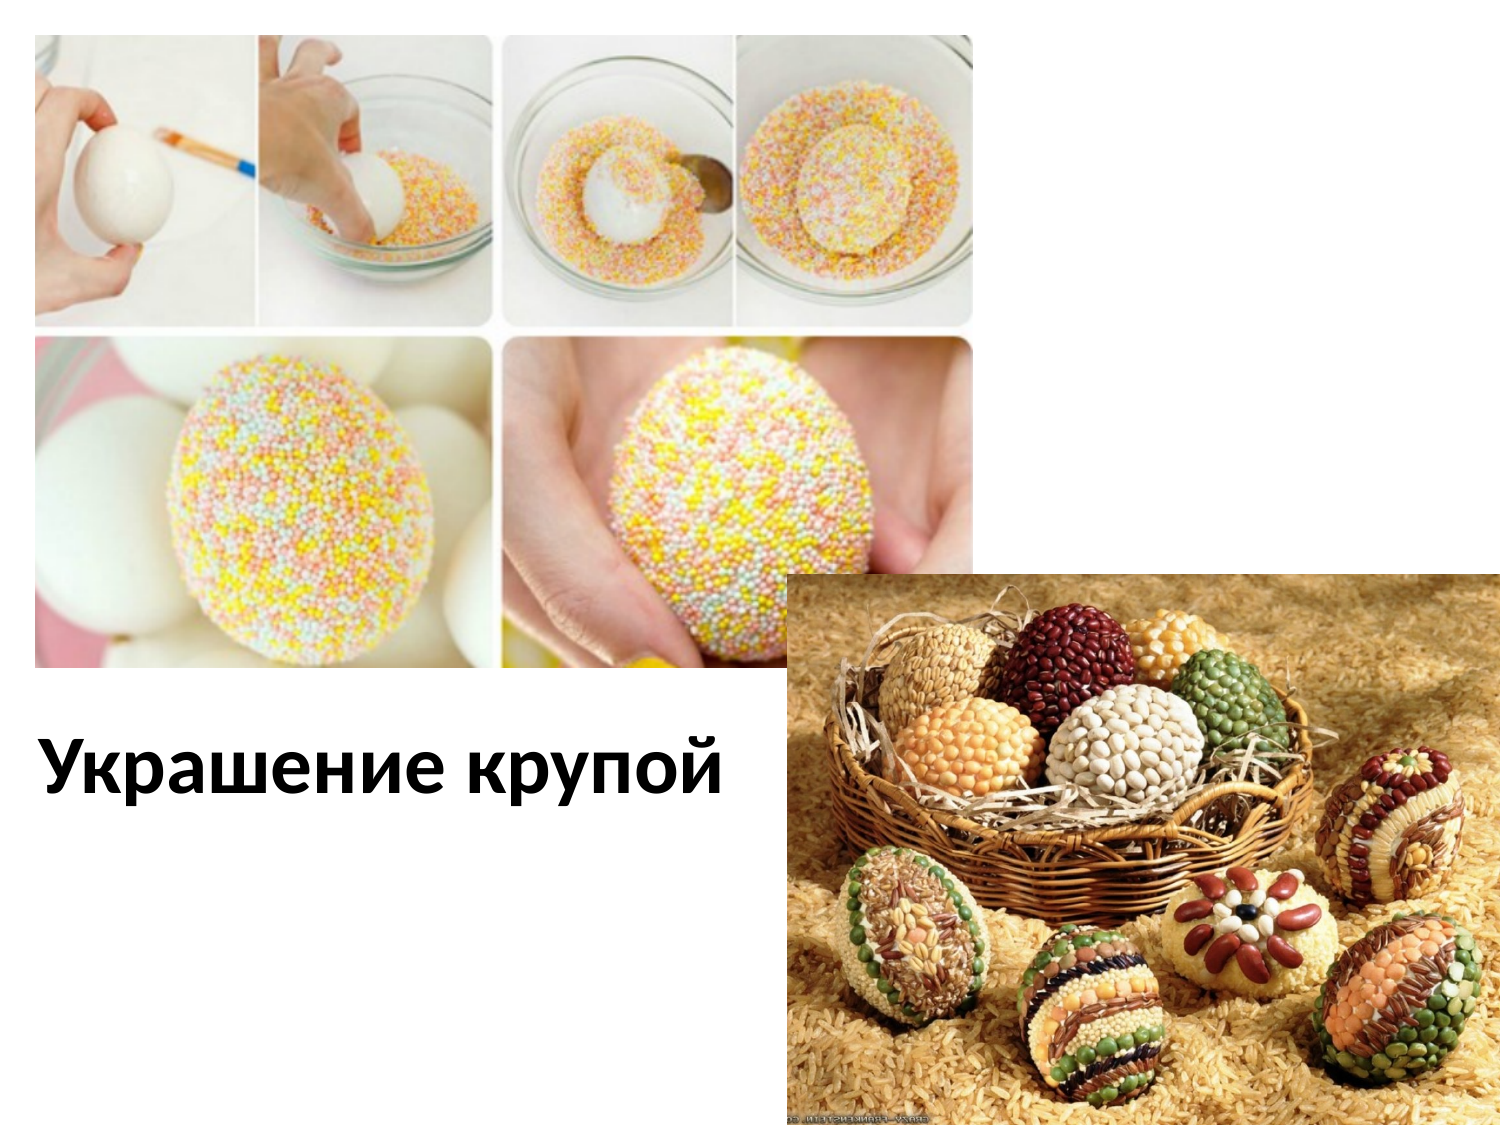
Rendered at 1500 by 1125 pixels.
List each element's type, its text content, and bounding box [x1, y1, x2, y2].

text_box Украшение крупой [23, 703, 781, 818]
picture [34, 34, 1500, 1125]
